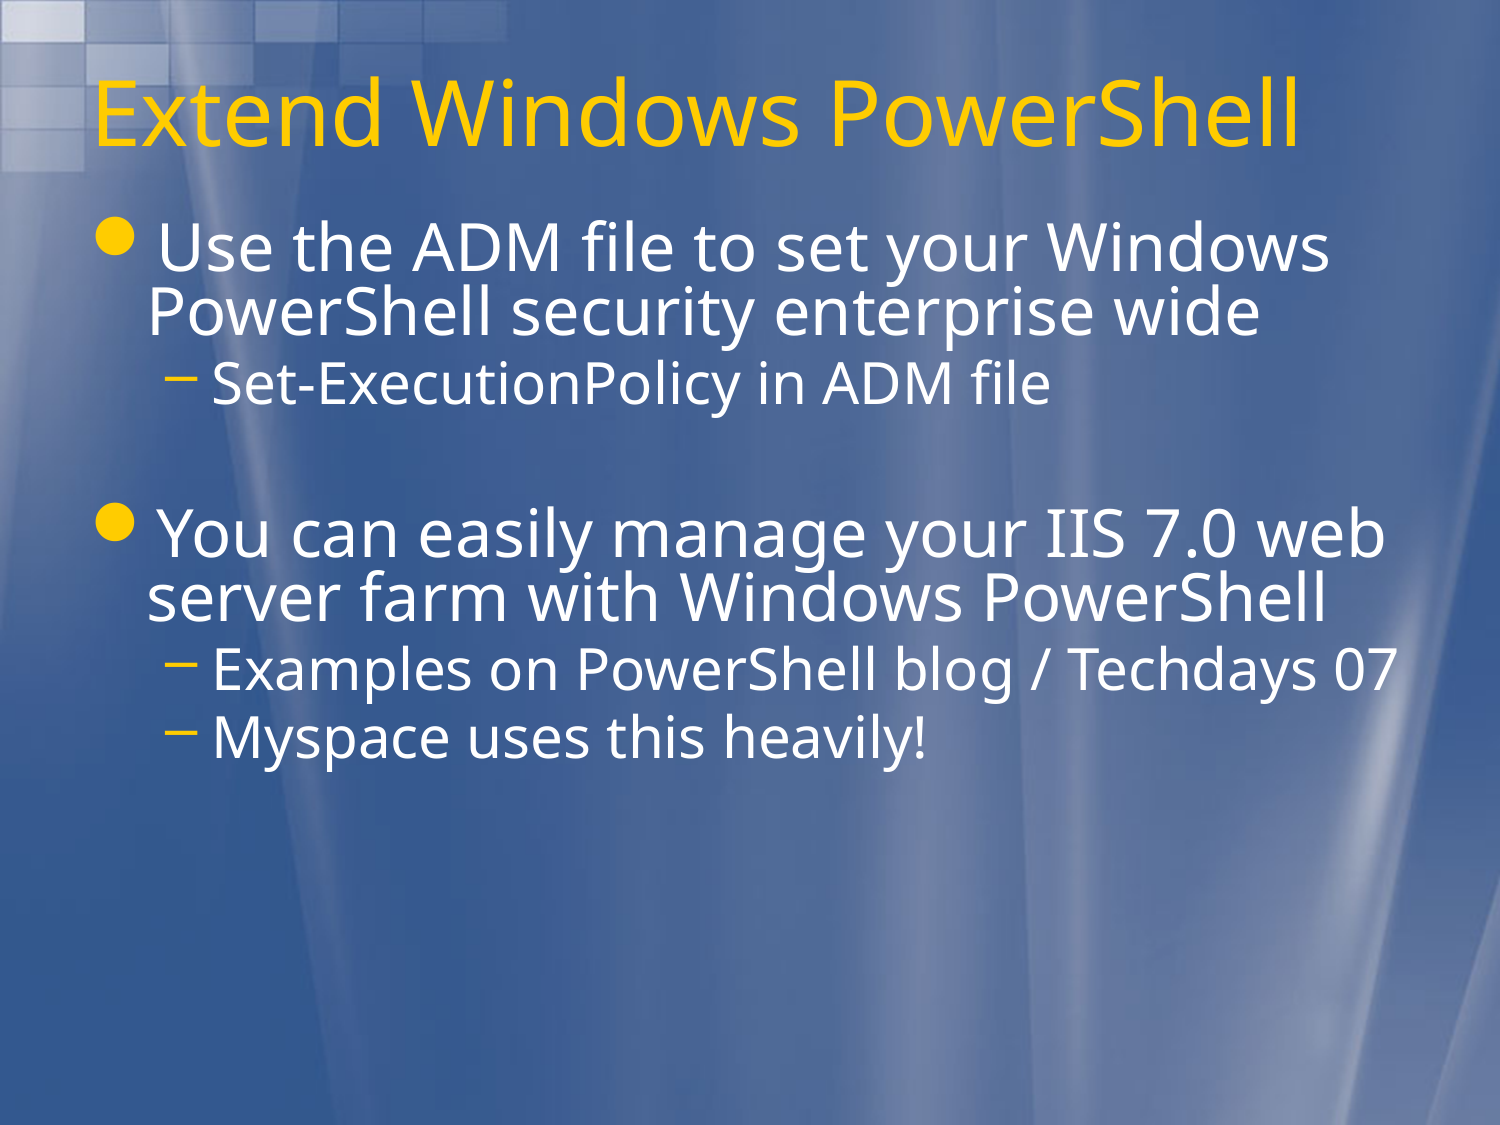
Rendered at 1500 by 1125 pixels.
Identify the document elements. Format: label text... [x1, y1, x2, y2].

picture [0, 0, 1500, 1125]
list Use the ADM file to set your Windows PowerShell security enterprise wide Set-ExecutionPolicy in ADM file You can easily manage your IIS 7.0 web server farm with Windows PowerShell Examples on PowerShell blog / Techdays 07 Myspace uses this heavily! [74, 212, 1426, 1051]
title Extend Windows PowerShell [74, 44, 1426, 176]
